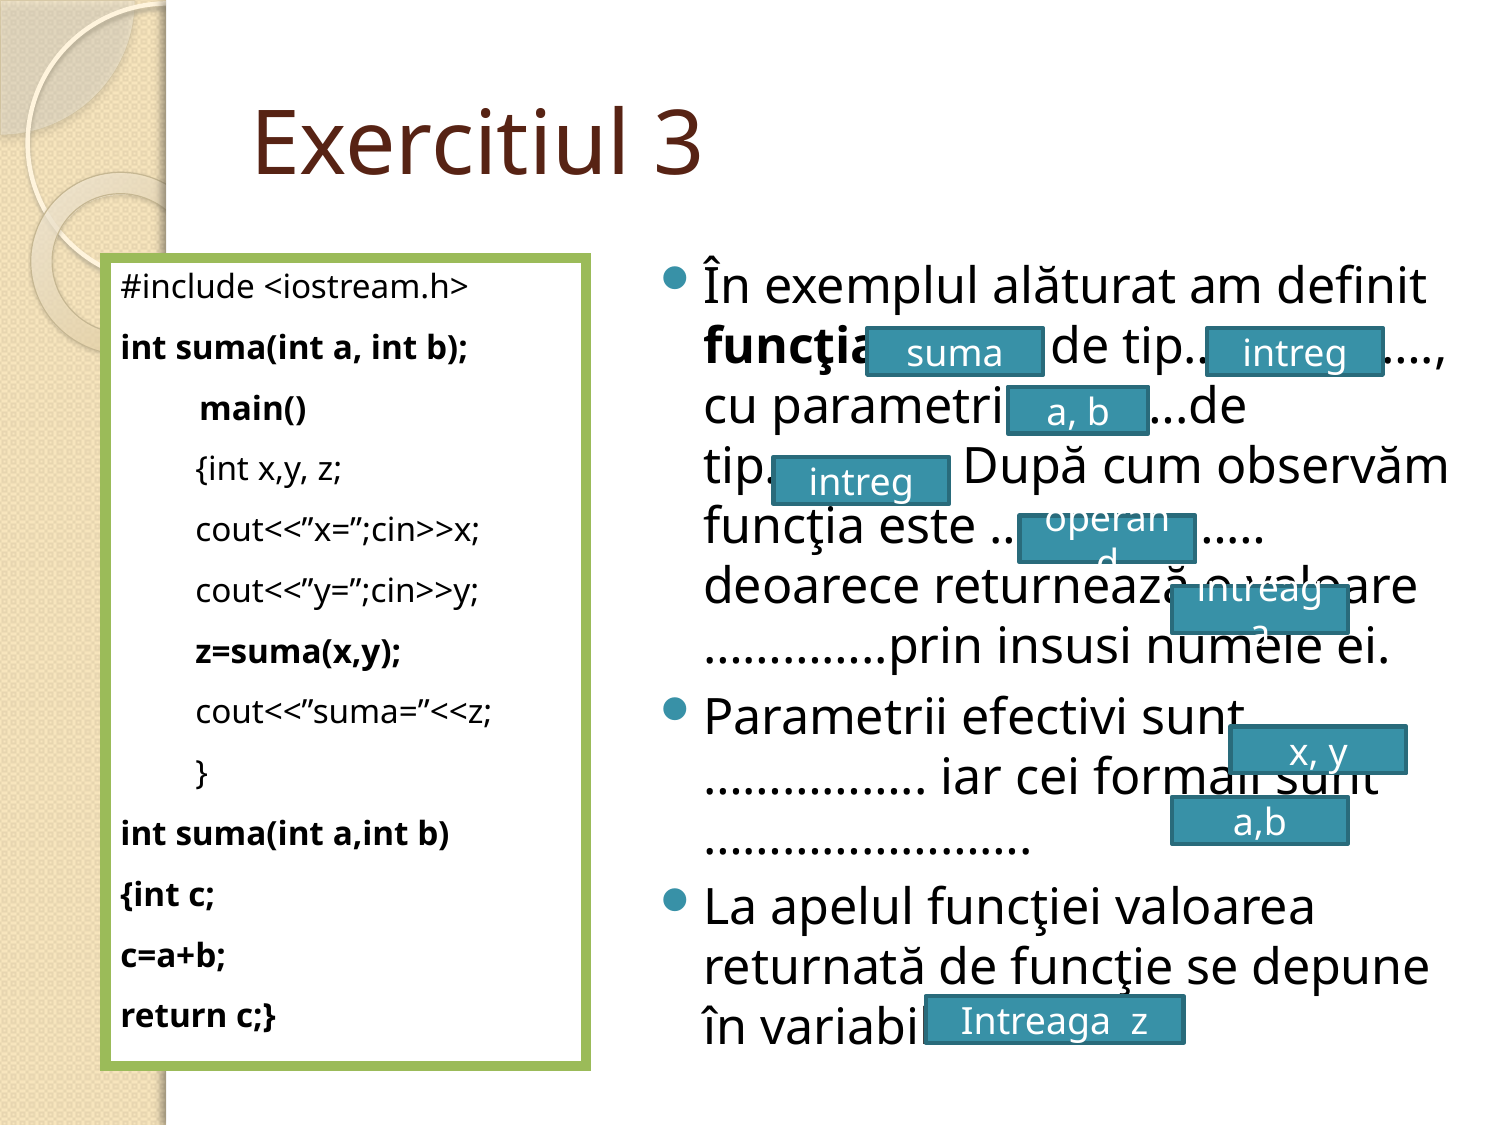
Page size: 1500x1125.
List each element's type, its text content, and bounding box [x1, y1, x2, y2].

title Exercitiul 3 [235, 45, 1466, 233]
text_box a, b [1006, 385, 1150, 436]
text_box operand [1017, 513, 1197, 564]
text_box Intreaga z [924, 994, 1186, 1045]
text_box intreg [771, 455, 951, 506]
text_box intreaga [1170, 584, 1350, 635]
text_box #include <iostream.h> int suma(int a, int b); main() {int x,y, z; cout<<”x=”;cin>>x; cout<<”y=”;cin>>y; z=suma(x,y); cout<<”suma=”<<z; } int suma(int a,int b) {int c; c=a+b; return c;} [105, 257, 586, 1067]
text_box x, y [1228, 724, 1408, 775]
text_box intreg [1205, 326, 1385, 377]
list În exemplul alăturat am definit funcţia , de tip………………., cu parametrii………….de tip………….. După cum observăm funcţia este …………………deoarece returnează o valoare …………..prin insusi numele ei. Parametrii efectivi sunt …………….. iar cei formali sunt ……………………. La apelul funcţiei valoarea returnată de funcţie se depune în variabila……………. [632, 246, 1477, 1079]
text_box a,b [1170, 795, 1350, 846]
text_box suma [865, 326, 1045, 377]
